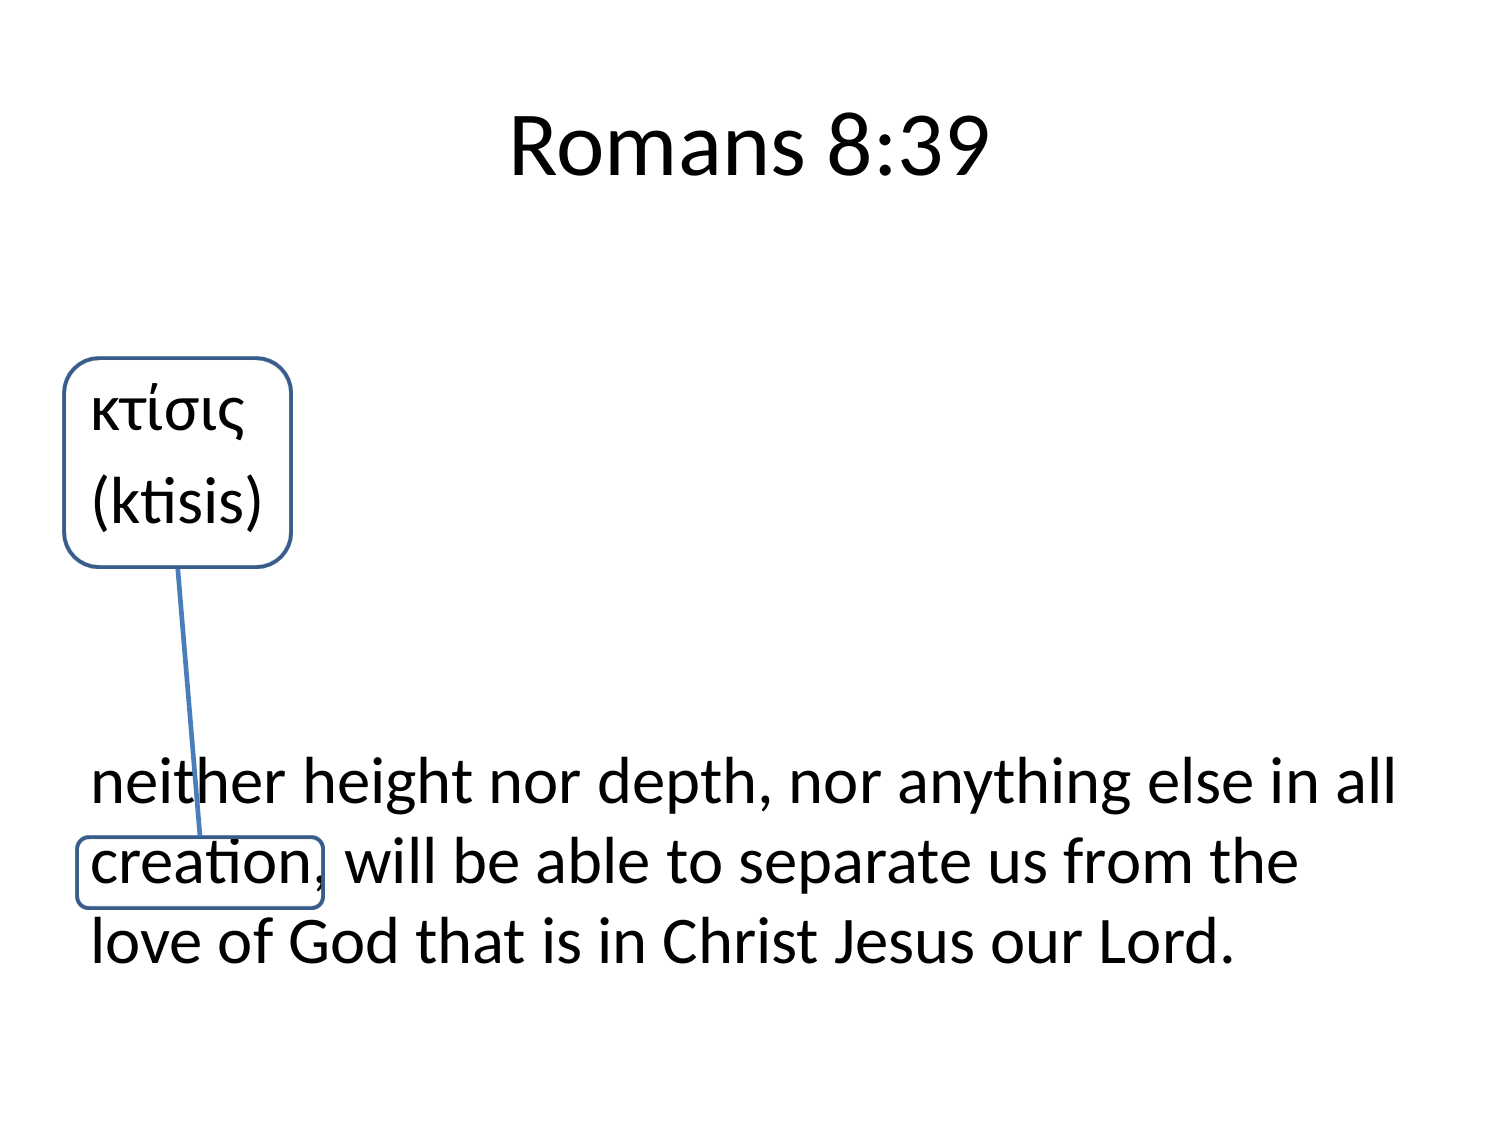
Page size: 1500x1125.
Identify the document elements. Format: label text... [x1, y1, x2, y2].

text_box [177, 568, 201, 837]
picture [62, 356, 294, 570]
picture [74, 835, 326, 911]
list κτίσις (ktisis) neither height nor depth, nor anything else in all creation, will be able to separate us from the love of God that is in Christ Jesus our Lord. [75, 262, 1425, 1005]
title Romans 8:39 [75, 45, 1425, 233]
